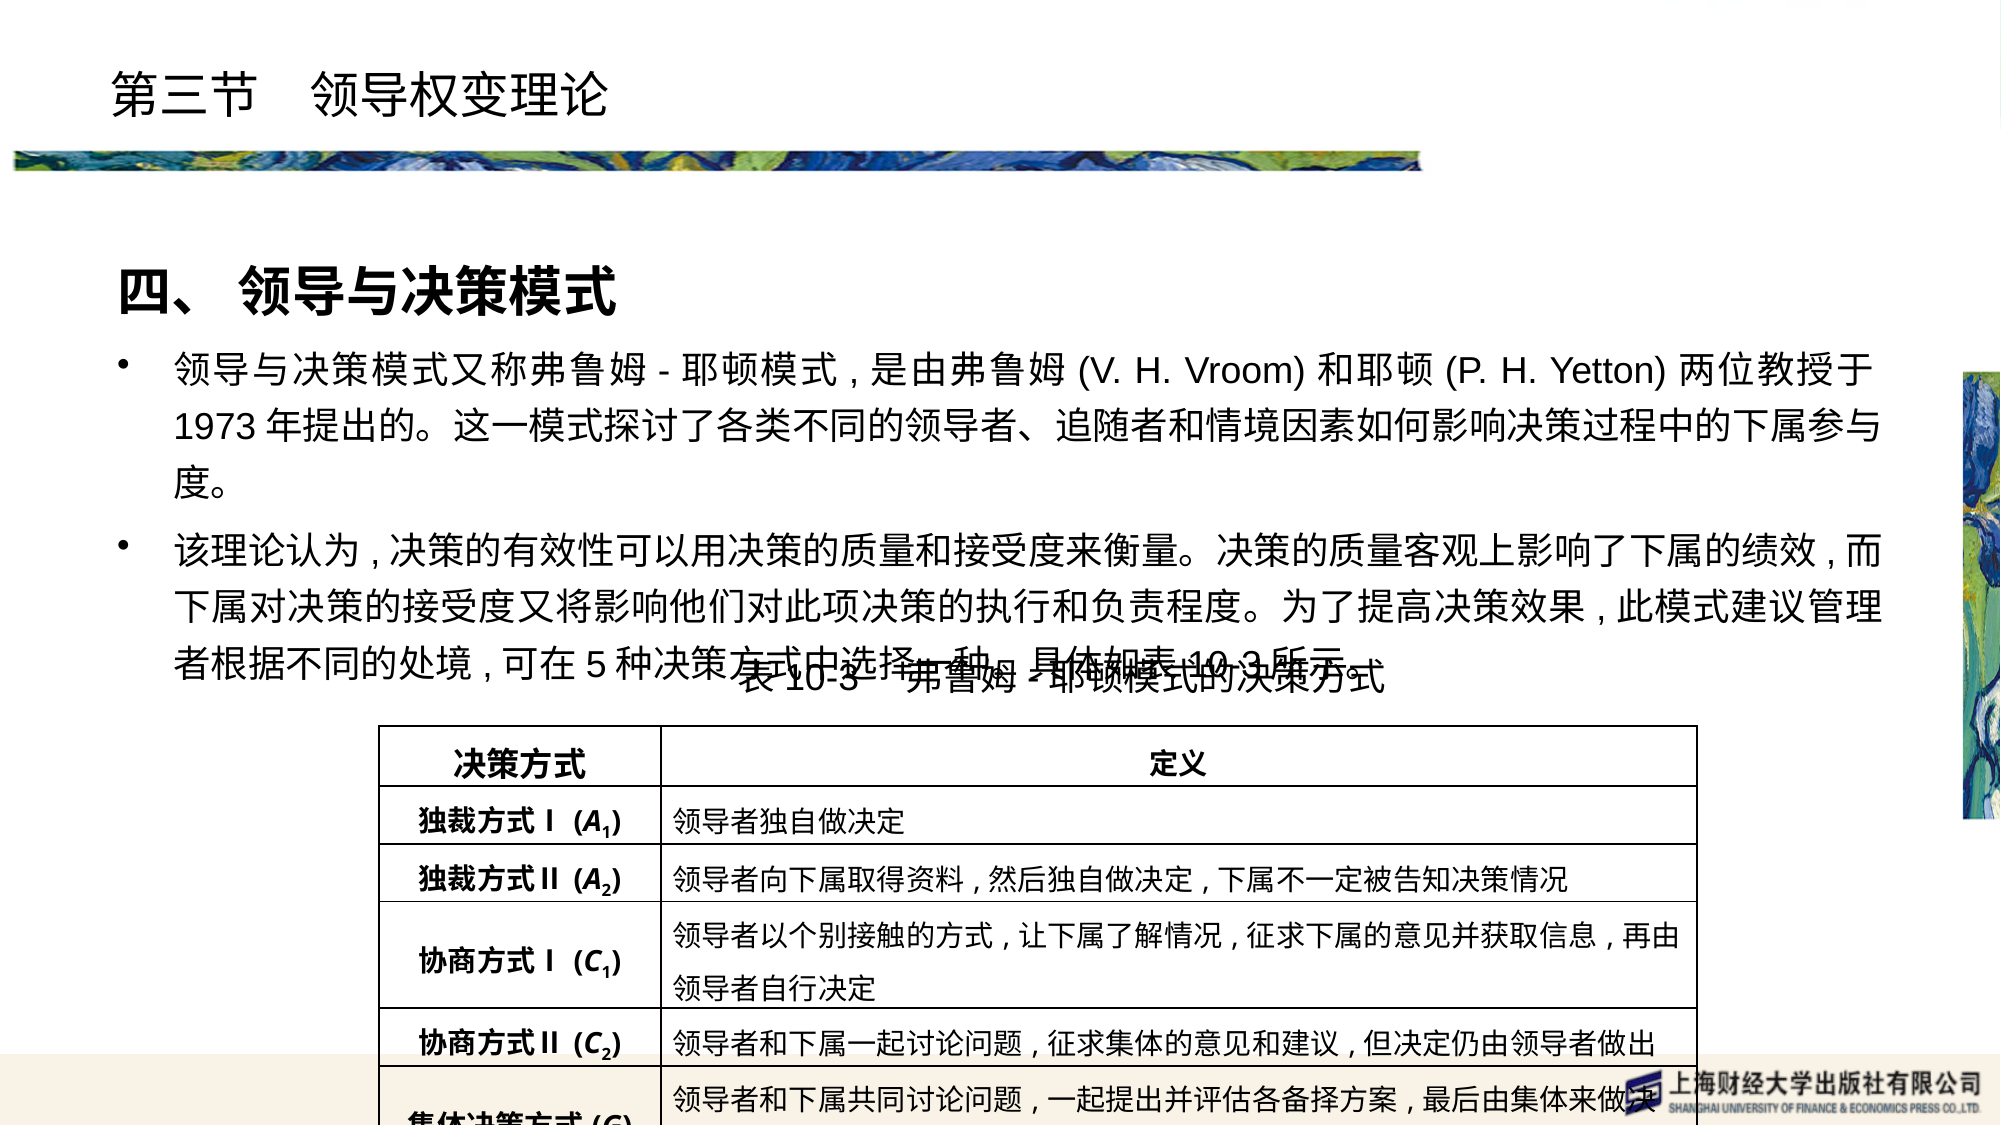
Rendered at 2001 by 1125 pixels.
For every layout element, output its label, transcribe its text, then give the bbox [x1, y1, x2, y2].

table_cell 独裁方式Ⅱ(A2) [380, 845, 660, 901]
table_cell 集体决策方式(G) [380, 1067, 660, 1125]
table_cell 领导者和下属一起讨论问题,征求集体的意见和建议,但决定仍由领导者做出 [662, 1009, 1696, 1065]
table_cell 领导者向下属取得资料,然后独自做决定,下属不一定被告知决策情况 [662, 845, 1696, 901]
picture [0, 0, 2001, 1125]
table_cell 协商方式Ⅰ(C1) [380, 902, 660, 1007]
table_cell 领导者以个别接触的方式,让下属了解情况,征求下属的意见并获取信息,再由领导者自行决定 [662, 902, 1696, 1007]
text_box 表10-3 弗鲁姆-耶顿模式的决策方式 [645, 645, 1479, 706]
table_cell 领导者和下属共同讨论问题,一起提出并评估各备择方案,最后由集体来做决定 [662, 1067, 1696, 1125]
table_cell 协商方式Ⅱ(C2) [380, 1009, 660, 1065]
table_header 定义 [662, 727, 1696, 785]
list 四、 领导与决策模式 领导与决策模式又称弗鲁姆-耶顿模式,是由弗鲁姆(V. H. Vroom)和耶顿(P. H. Yetton)两位教授于1973年提出的。这一模式探讨了各类不同的领导者、追随者和情境因素如何影响决策过程中的下属参与度。 该理论认为,决策的有效性可以用决策的质量和接受度来衡量。决策的质量客观上影响了下属的绩效,而下属对决策的接受度又将影响他们对此项决策的执行和负责程度。为了提高决策效果,此模式建议管理者根据不同的处境,可在5种决策方式中选择一种。具体如表10-3所示。 [102, 233, 1898, 1032]
table_header 决策方式 [380, 727, 660, 785]
table_cell 领导者独自做决定 [662, 787, 1696, 843]
table_cell 独裁方式Ⅰ(A1) [380, 787, 660, 843]
title 第三节 领导权变理论 [94, 42, 1451, 146]
